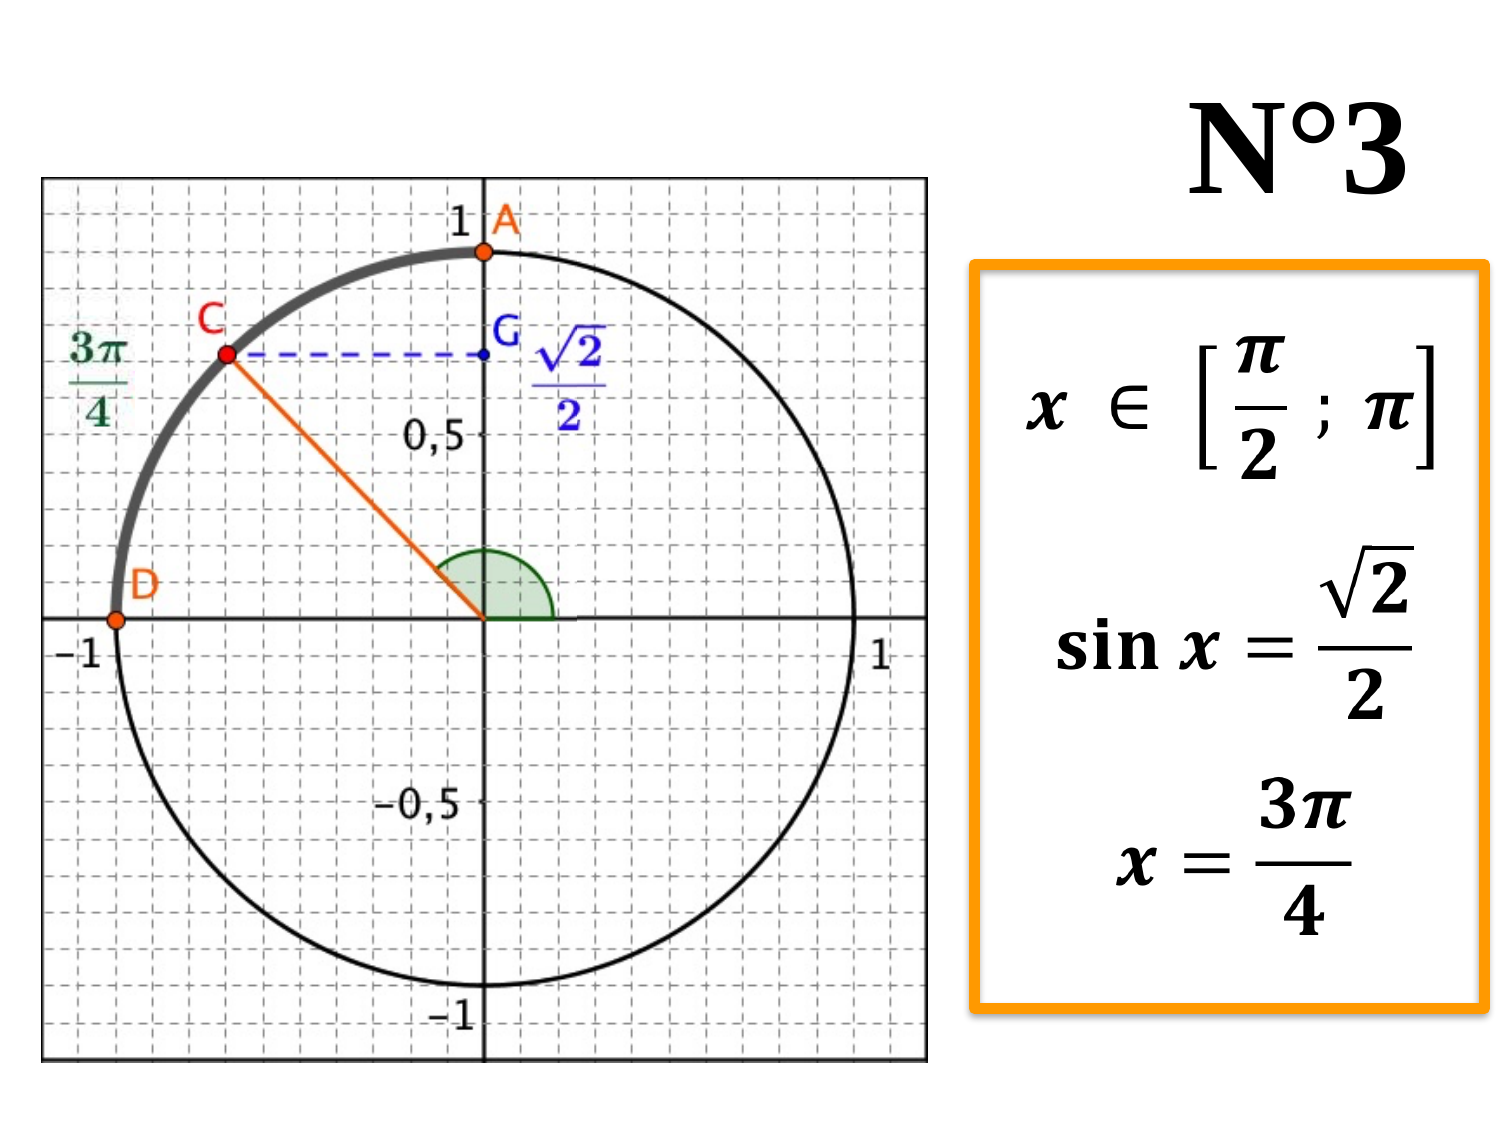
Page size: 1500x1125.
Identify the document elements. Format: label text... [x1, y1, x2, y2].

picture [41, 176, 1471, 1064]
title N°3 [75, 45, 1425, 233]
text_box [974, 264, 1485, 1009]
